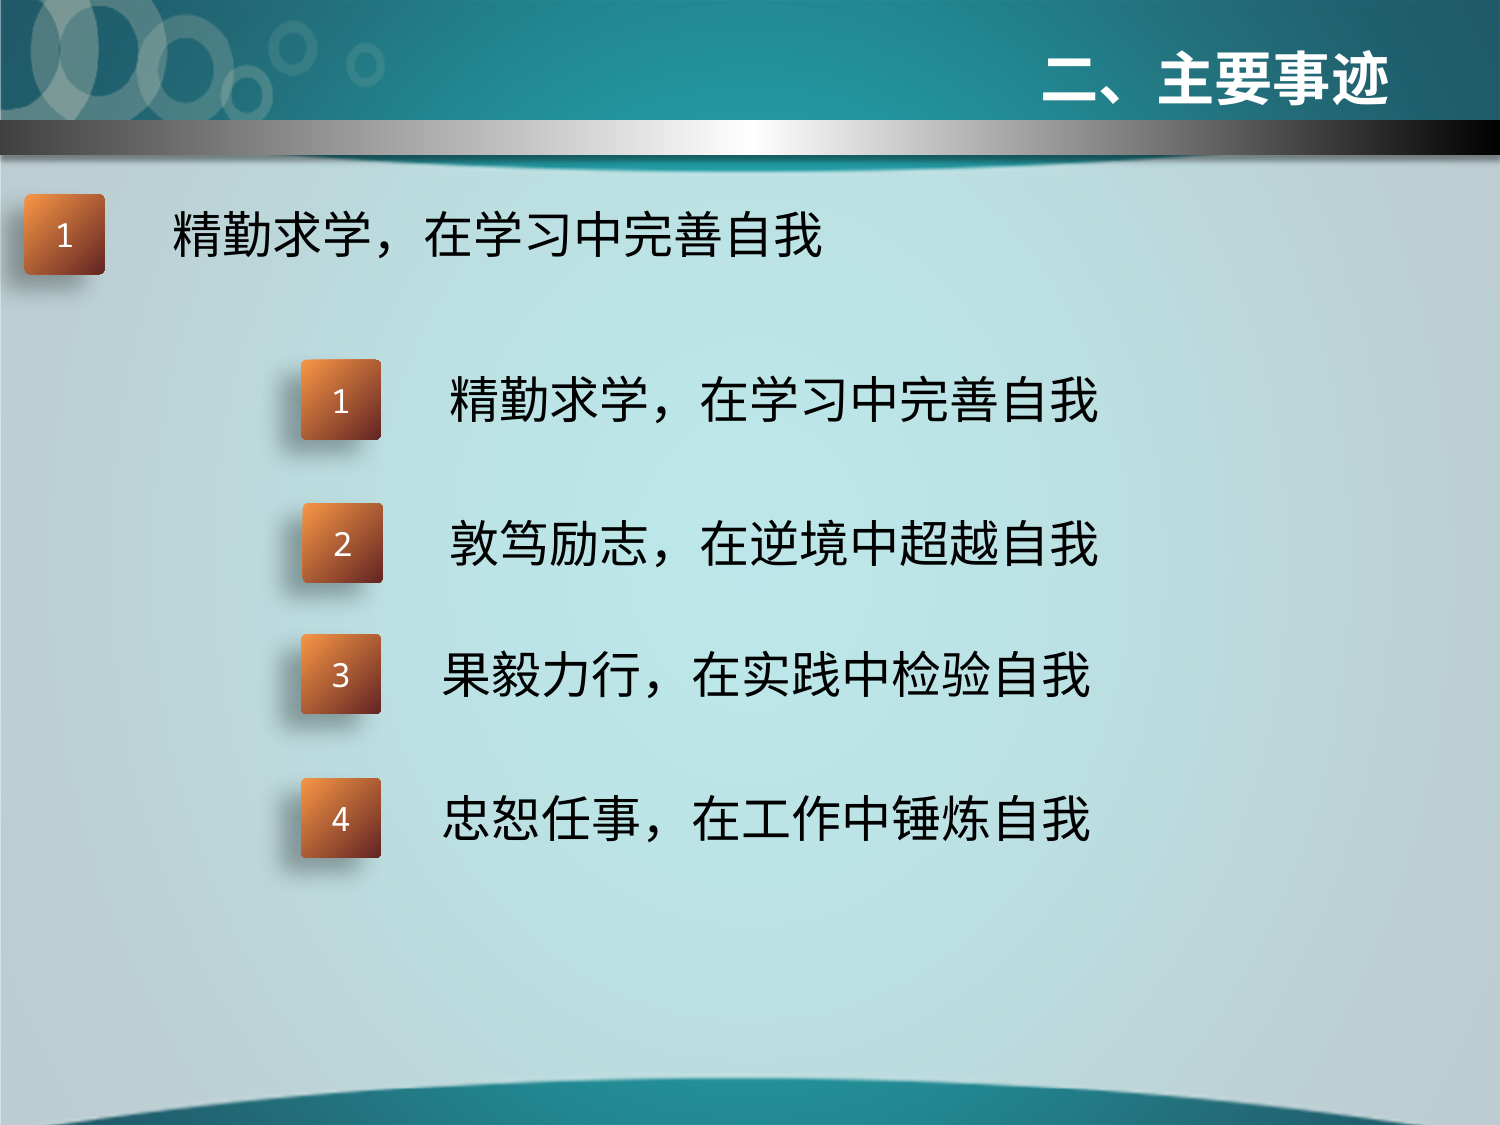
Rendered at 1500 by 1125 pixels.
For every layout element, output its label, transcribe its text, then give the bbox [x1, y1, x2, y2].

text_box 1 [301, 359, 381, 440]
text_box 敦笃励志，在逆境中超越自我 [434, 504, 1317, 580]
text_box 二、主要事迹 [1025, 35, 1405, 120]
text_box 精勤求学，在学习中完善自我 [158, 196, 923, 272]
text_box 4 [301, 778, 381, 858]
text_box 忠恕任事，在工作中锤炼自我 [426, 780, 1190, 855]
text_box 1 [24, 194, 105, 275]
text_box 精勤求学，在学习中完善自我 [434, 361, 1199, 437]
picture [0, 0, 1500, 1125]
text_box 3 [301, 634, 381, 714]
text_box 果毅力行，在实践中检验自我 [426, 636, 1310, 711]
text_box 2 [302, 503, 383, 583]
